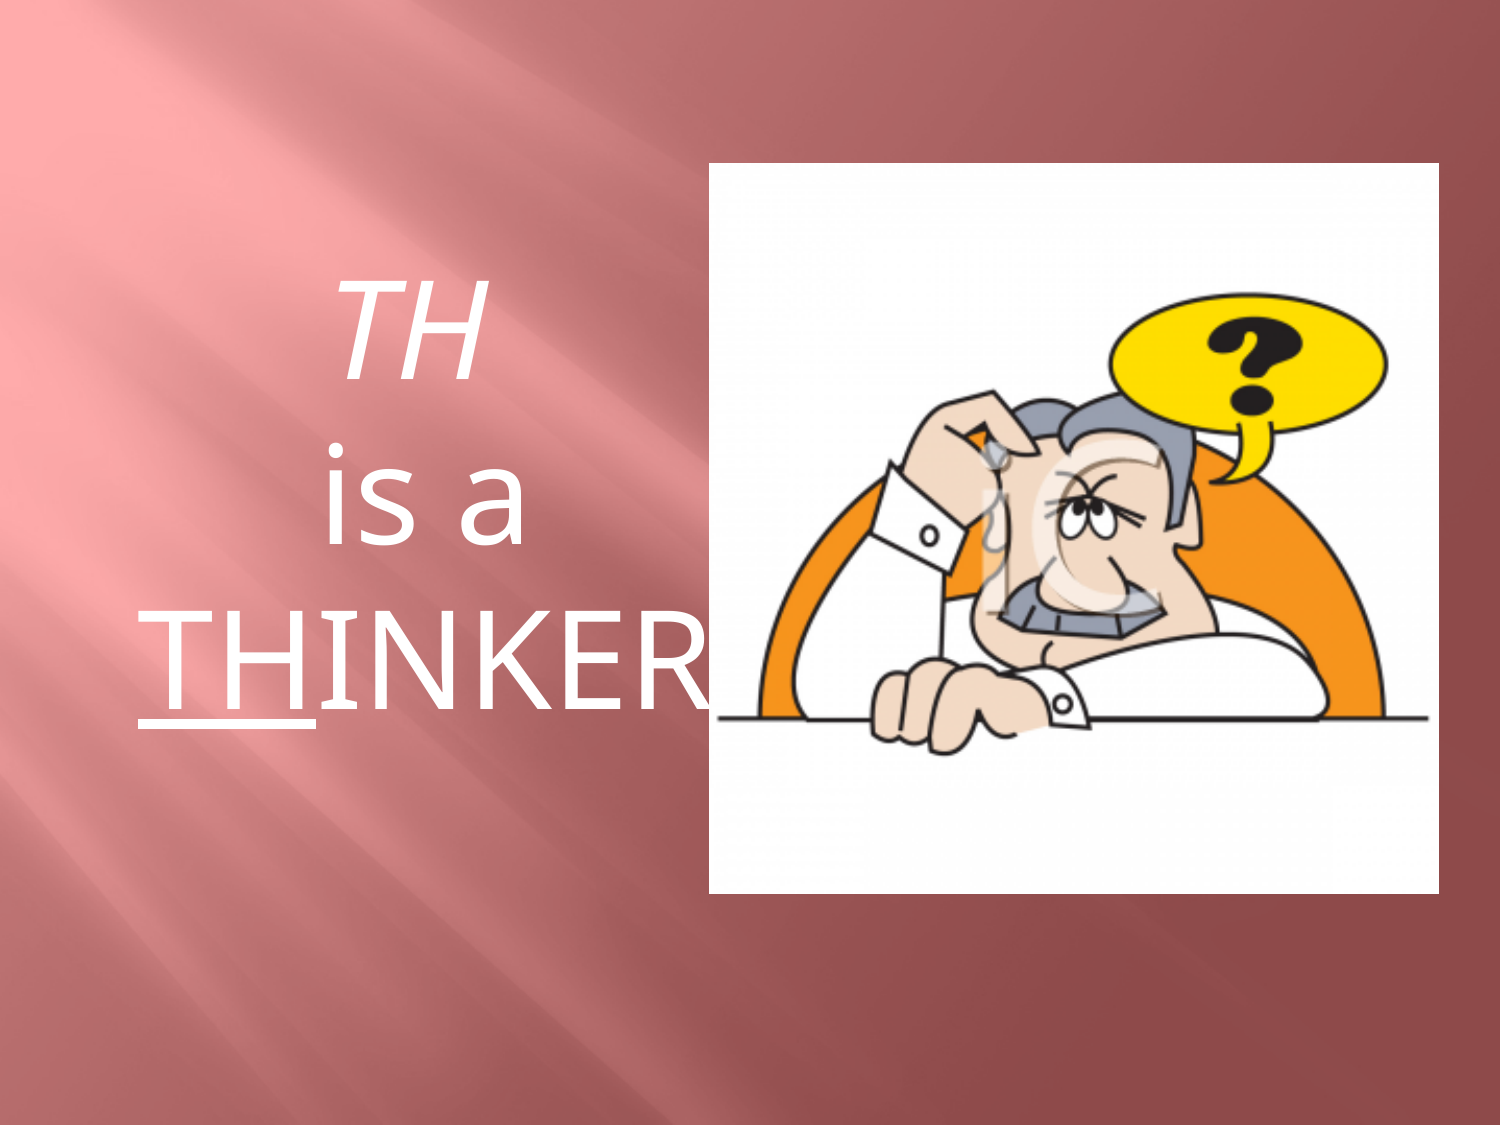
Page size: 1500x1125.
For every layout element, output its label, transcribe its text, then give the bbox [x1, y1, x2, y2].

picture [709, 163, 1439, 894]
text_box TH is a THINKER [122, 234, 709, 744]
